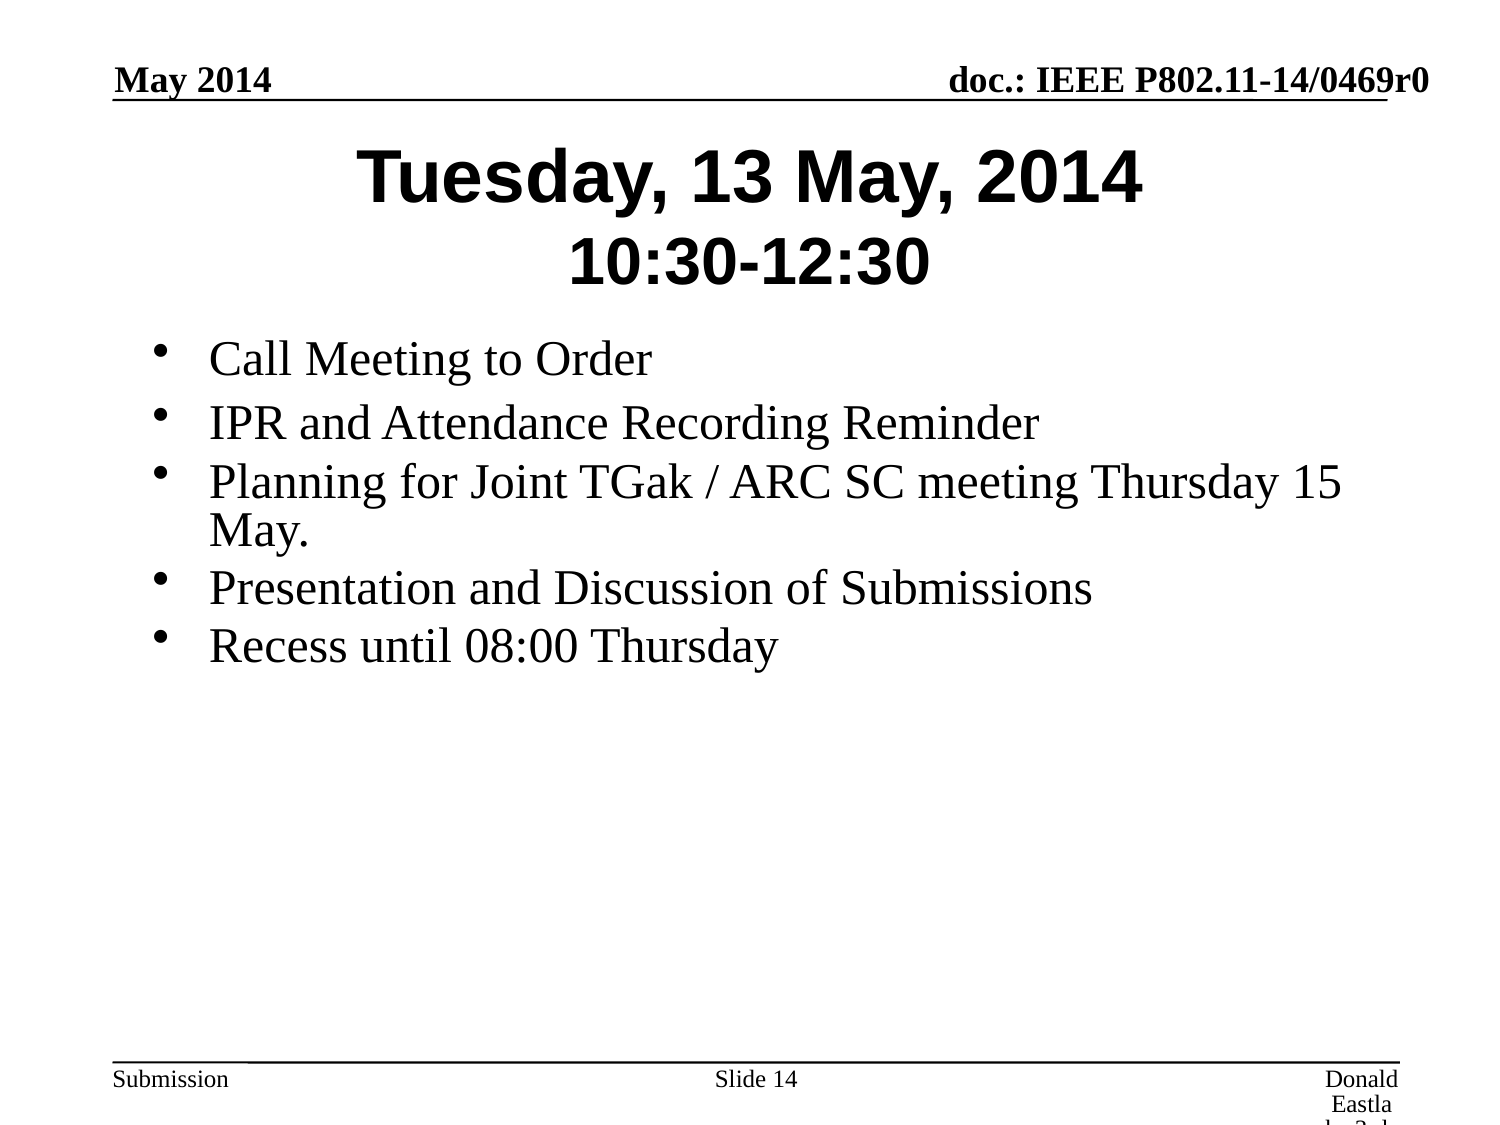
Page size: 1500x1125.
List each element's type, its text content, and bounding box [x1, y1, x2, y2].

list Call Meeting to Order IPR and Attendance Recording Reminder Planning for Joint TGak / ARC SC meeting Thursday 15 May. Presentation and Discussion of Submissions Recess until 08:00 Thursday [137, 324, 1388, 1063]
slide_number Slide 14 [712, 1063, 800, 1093]
footer Donald Eastlake 3rd, Huawei Technologies [1325, 1062, 1402, 1093]
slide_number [114, 54, 290, 100]
title Tuesday, 13 May, 2014 10:30-12:30 [112, 112, 1388, 313]
